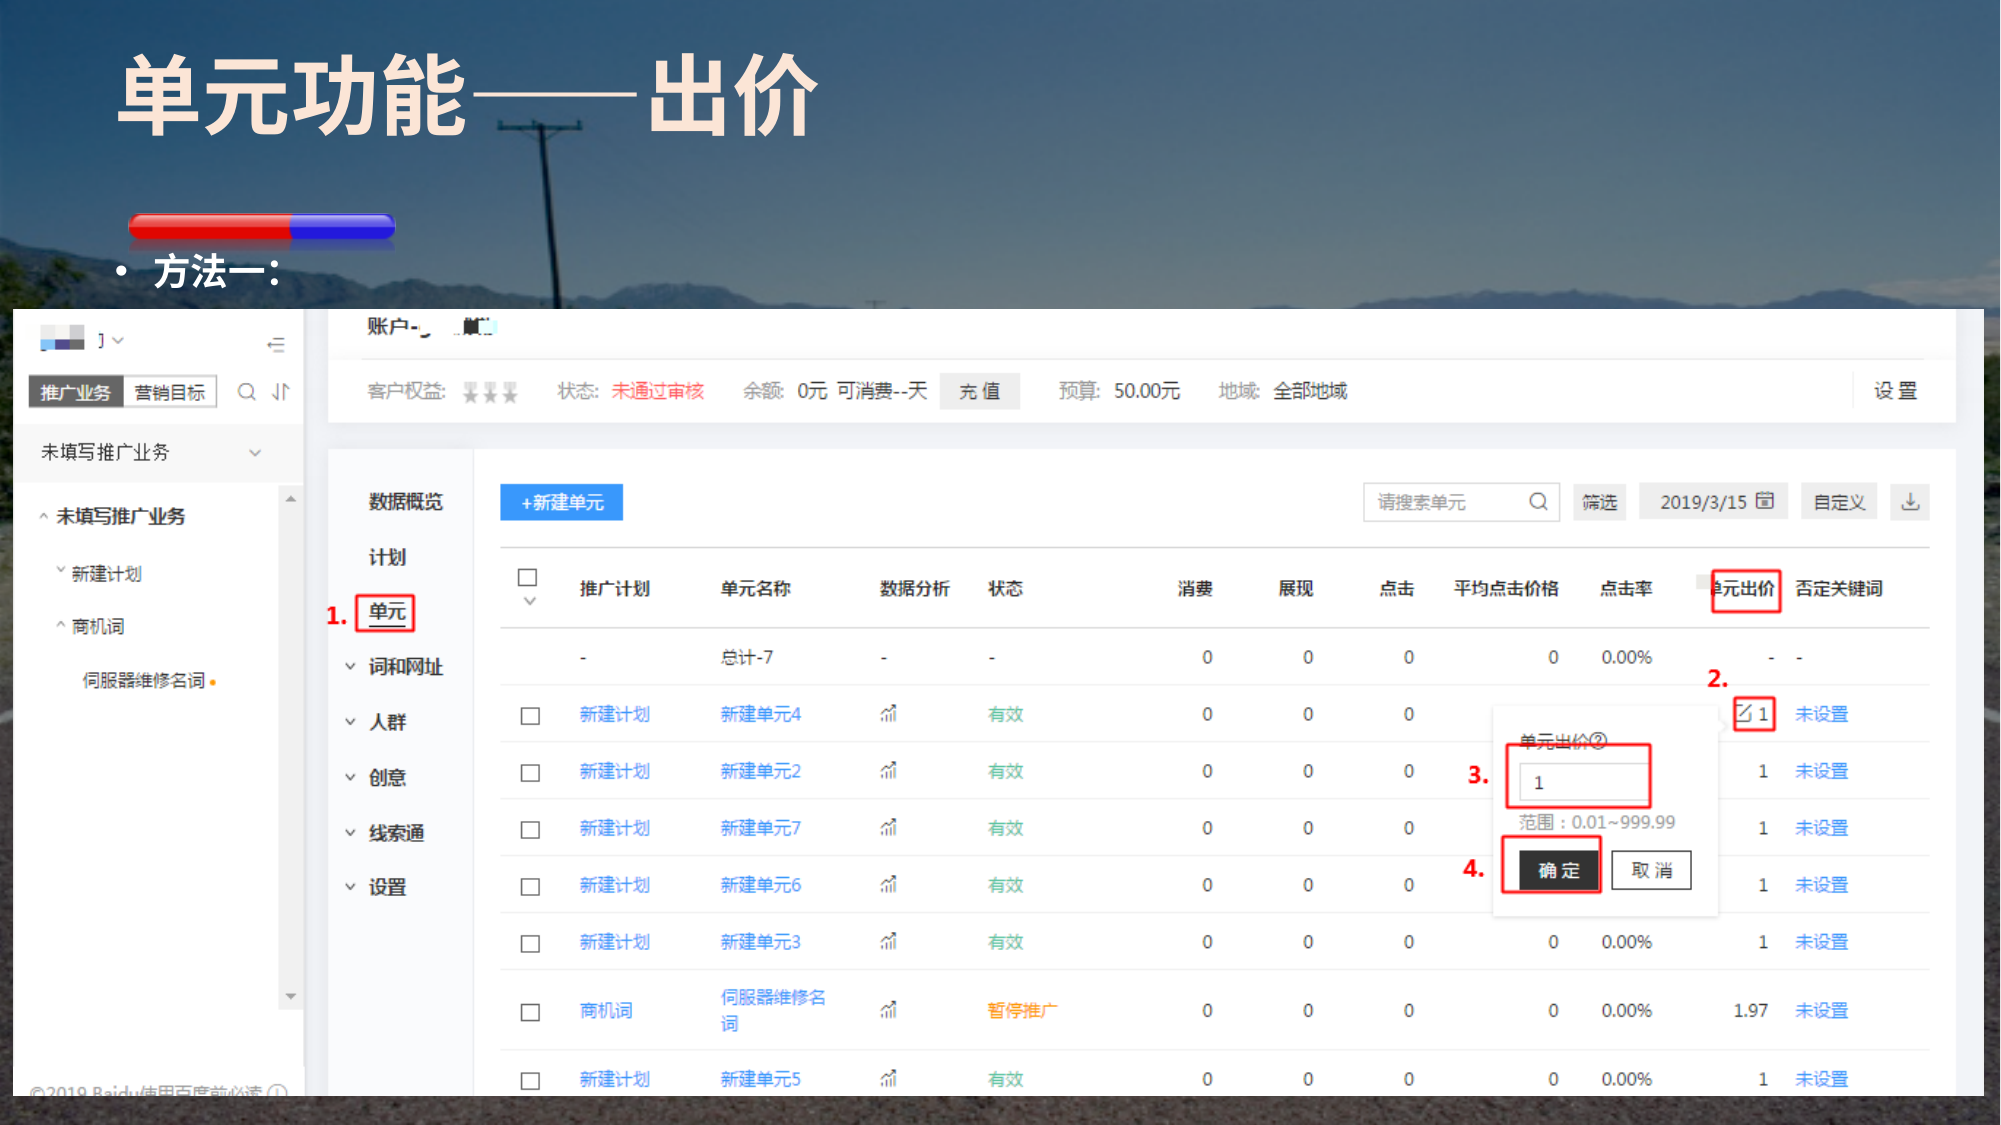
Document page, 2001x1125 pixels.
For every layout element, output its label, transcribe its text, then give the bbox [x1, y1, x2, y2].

title 单元功能——出价 [99, 45, 1521, 203]
picture [0, 0, 2001, 1125]
list 方法一： [99, 245, 349, 309]
